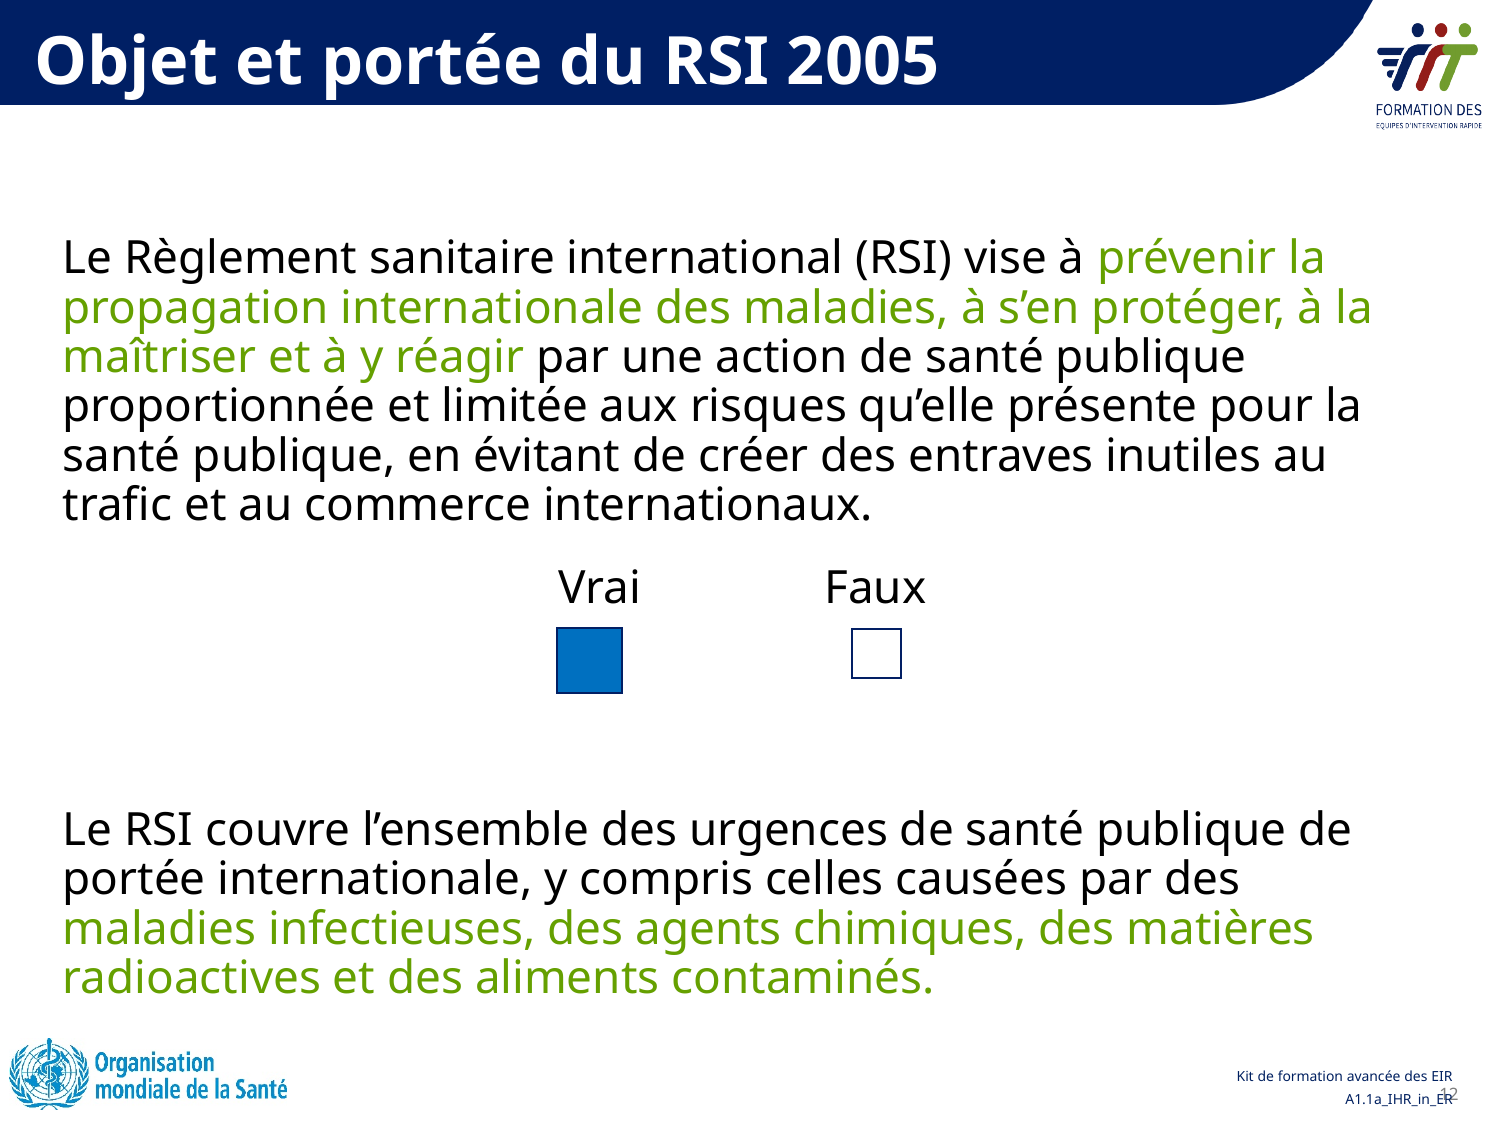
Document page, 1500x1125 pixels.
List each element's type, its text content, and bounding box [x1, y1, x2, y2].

text_box Vrai [552, 550, 647, 621]
text_box Le Règlement sanitaire international (RSI) vise à prévenir la propagation internationale des maladies, à s’en protéger, à la maîtriser et à y réagir par une action de santé publique proportionnée et limitée aux risques qu’elle présente pour la santé publique, en évitant de créer des entraves inutiles au trafic et au commerce internationaux. Le RSI couvre l’ensemble des urgences de santé publique de portée internationale, y compris celles causées par des maladies infectieuses, des agents chimiques, des matières radioactives et des aliments contaminés. [62, 234, 1413, 950]
picture [0, 0, 1482, 130]
picture [9, 1038, 287, 1110]
title Objet et portée du RSI 2005 [19, 19, 1020, 99]
text_box [852, 628, 902, 678]
text_box [556, 627, 623, 694]
text_box Faux [818, 550, 932, 621]
picture [50, 1051, 56, 1060]
